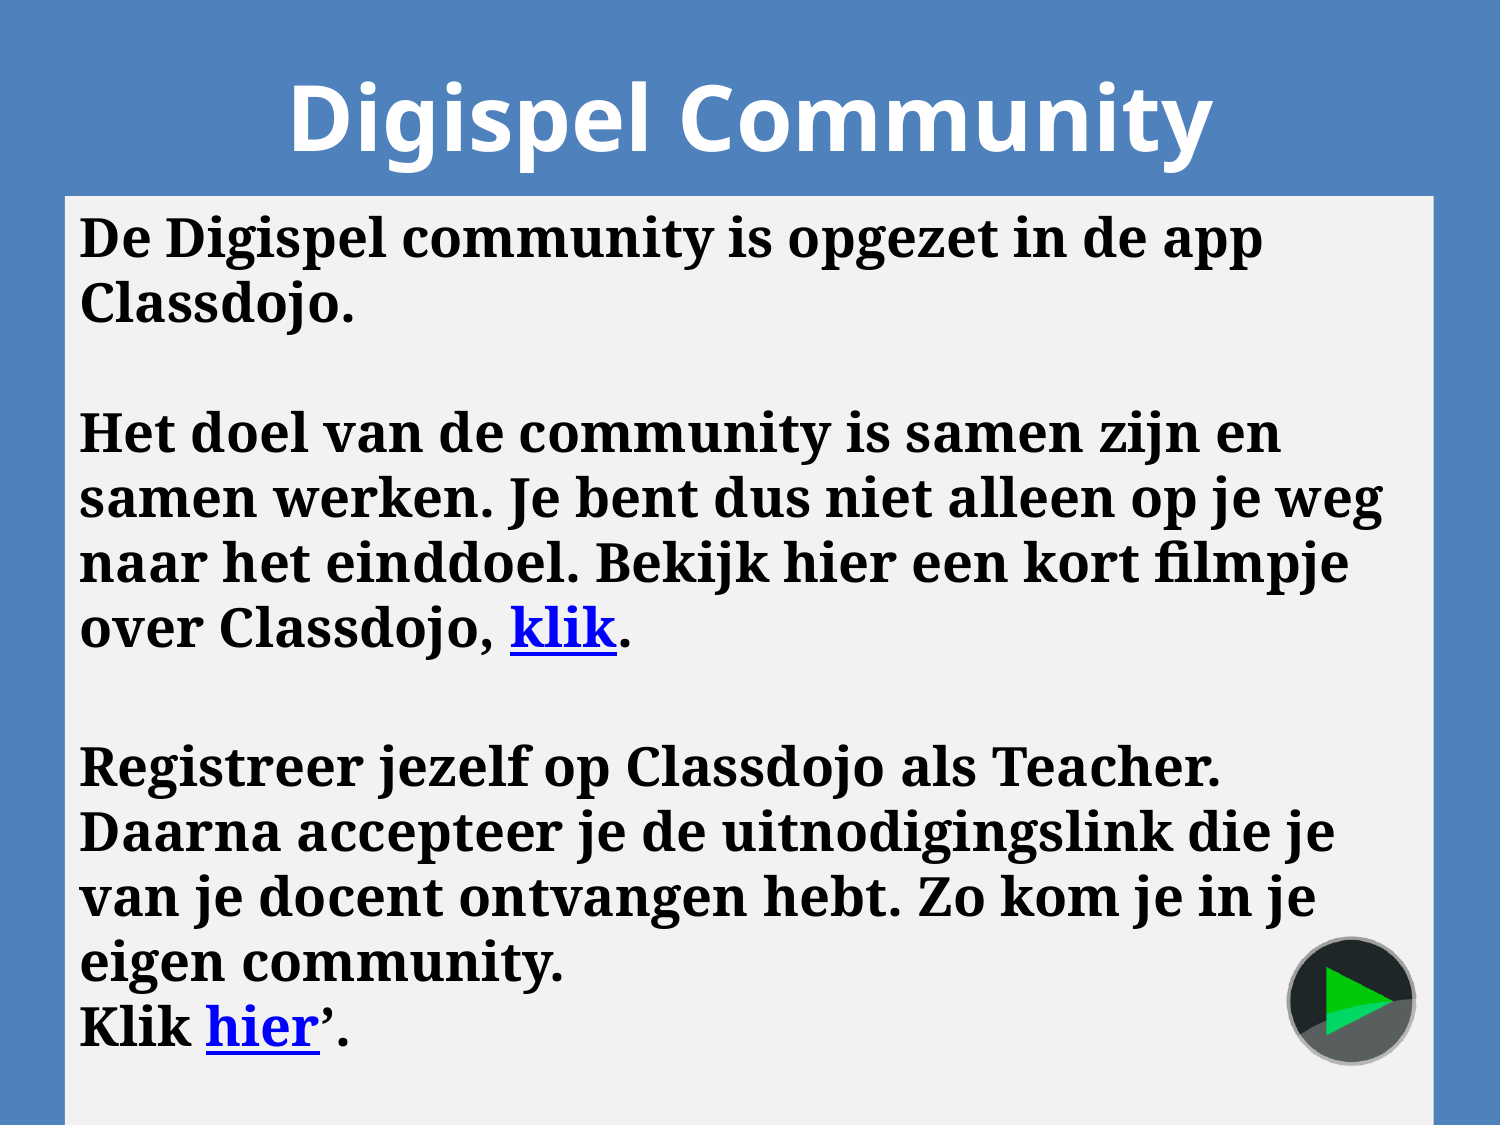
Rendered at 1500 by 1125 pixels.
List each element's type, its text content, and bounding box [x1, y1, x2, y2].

text_box De Digispel community is opgezet in de app Classdojo. Het doel van de community is samen zijn en samen werken. Je bent dus niet alleen op je weg naar het einddoel. Bekijk hier een kort filmpje over Classdojo, klik. Registreer jezelf op Classdojo als Teacher. Daarna accepteer je de uitnodigingslink die je van je docent ontvangen hebt. Zo kom je in je eigen community. Klik hier’. Gamen is geen solo sport, al beweren velen het tegengestelde. [64, 196, 1434, 1125]
title Digispel Community [75, 45, 1425, 185]
picture [1269, 917, 1434, 1083]
